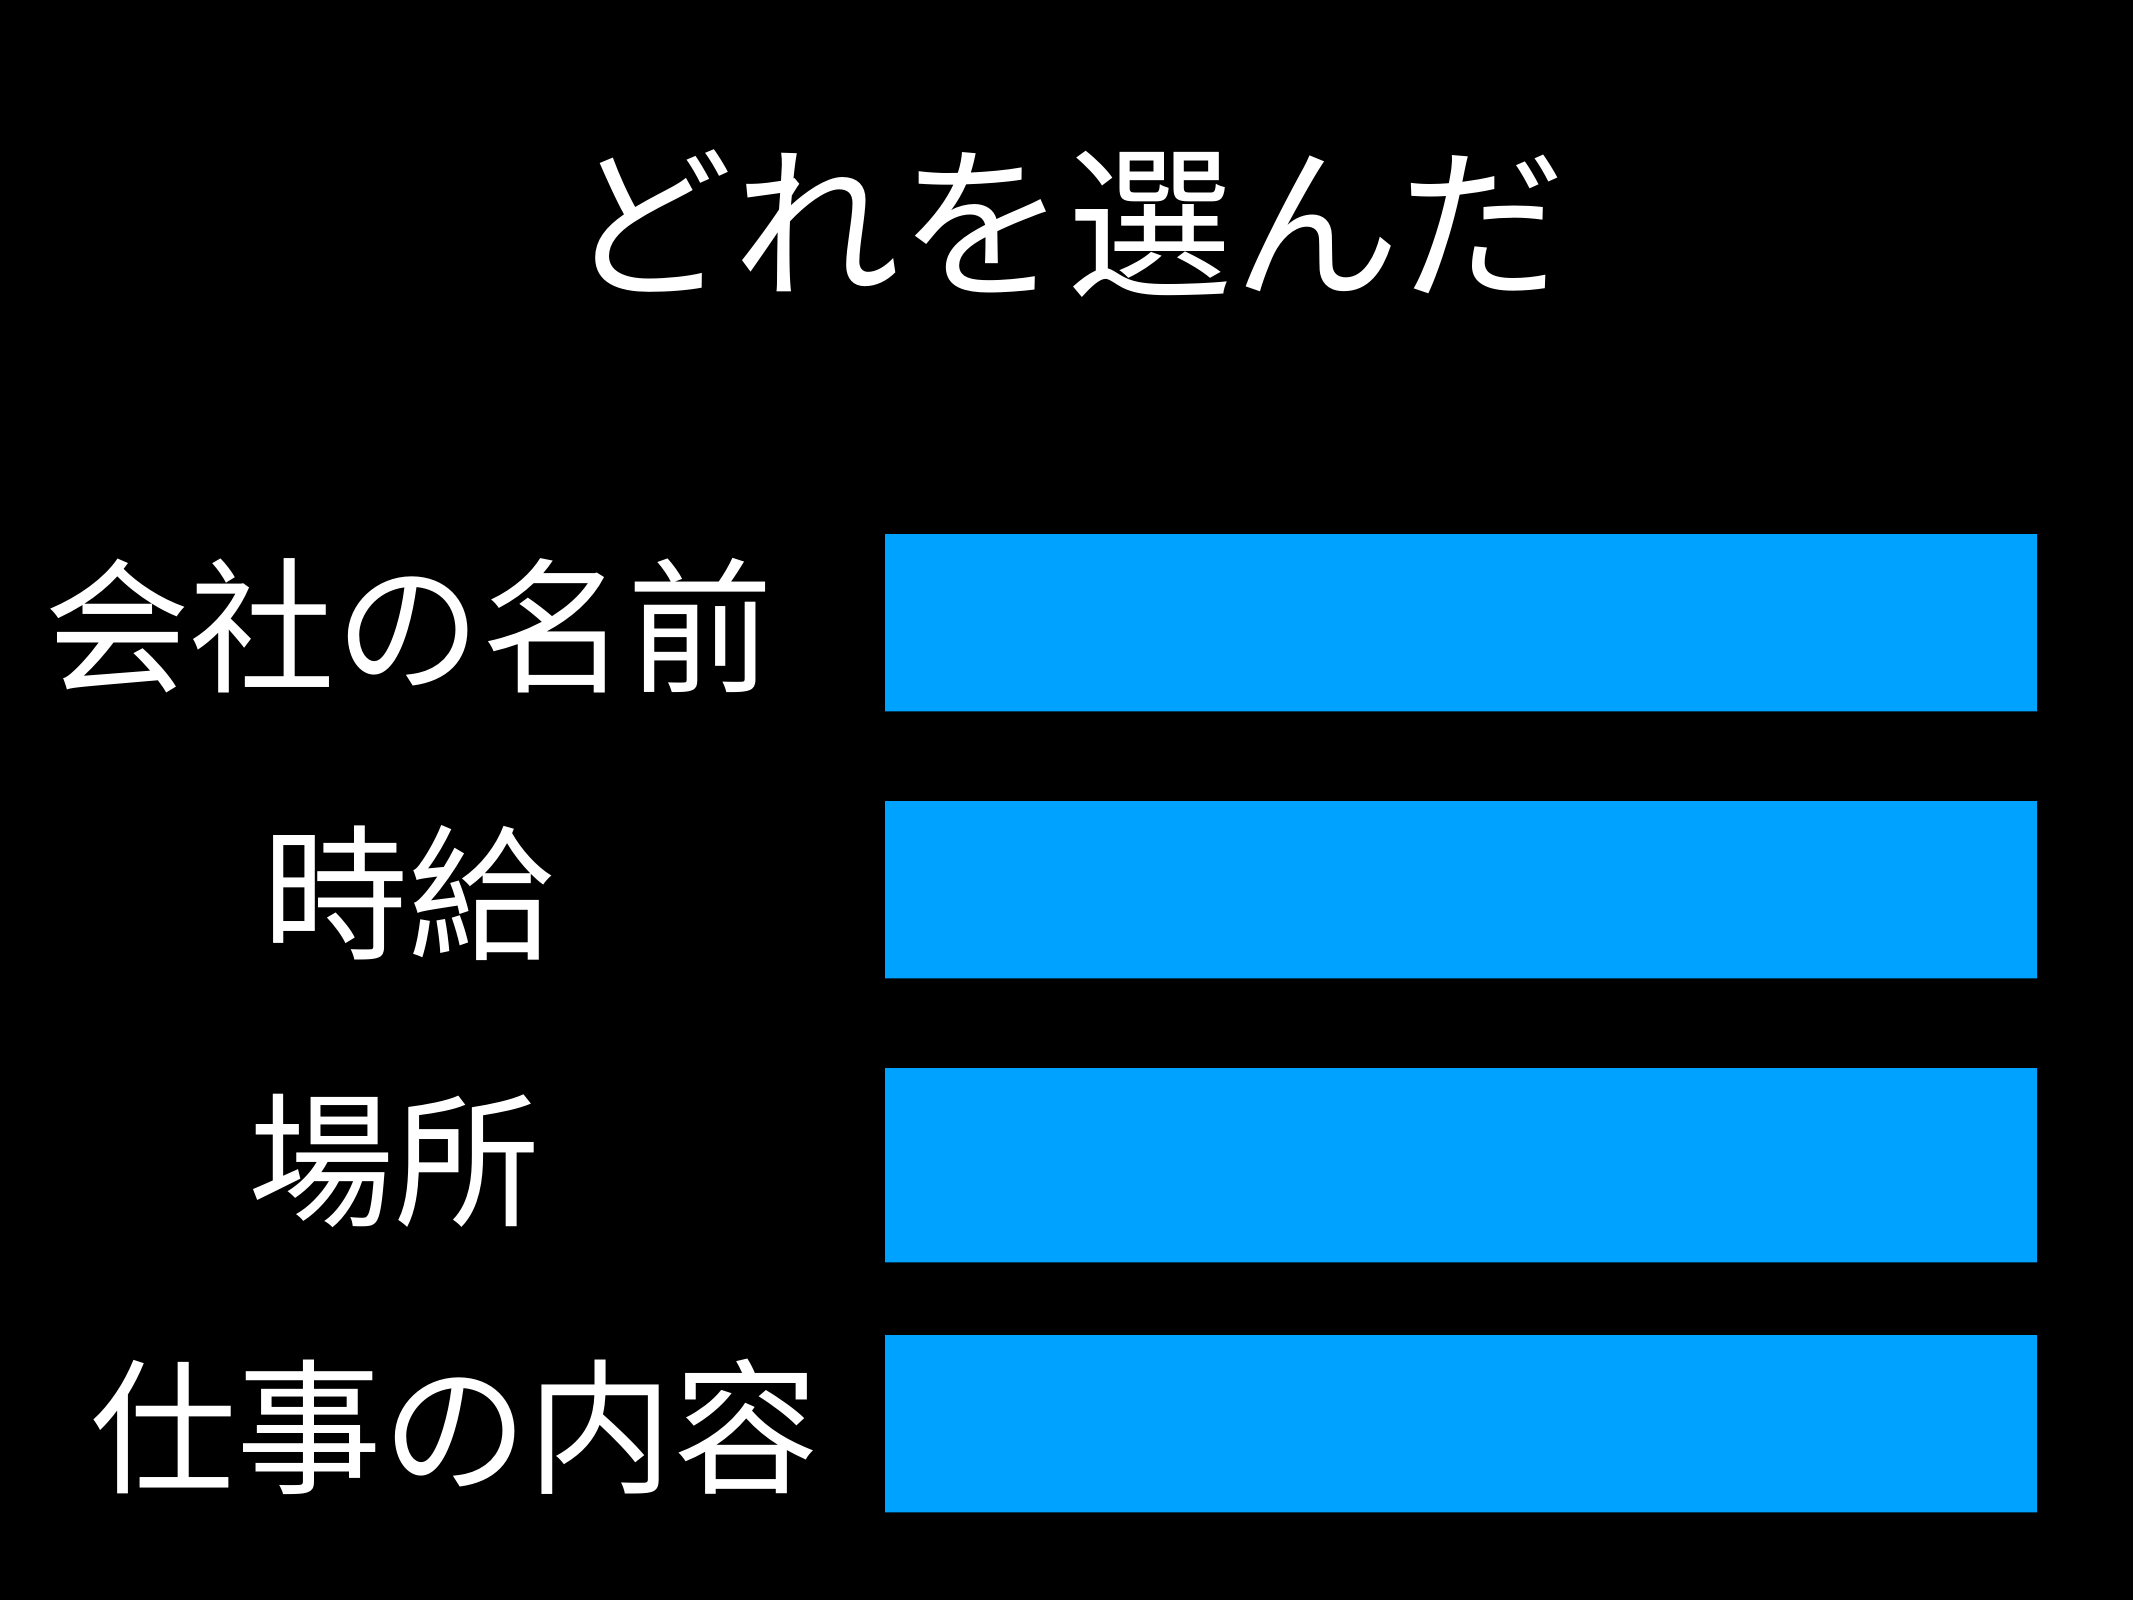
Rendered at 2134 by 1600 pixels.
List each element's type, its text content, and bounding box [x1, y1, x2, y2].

text_box 場所 [182, 1061, 607, 1253]
text_box 時給 [254, 794, 563, 986]
text_box [885, 1335, 2038, 1513]
text_box 会社の名前 [35, 527, 782, 719]
title どれを選んだ [155, 41, 1978, 397]
text_box [885, 801, 2038, 979]
text_box 仕事の内容 [82, 1328, 829, 1520]
text_box [885, 534, 2038, 712]
text_box [885, 1068, 2038, 1263]
